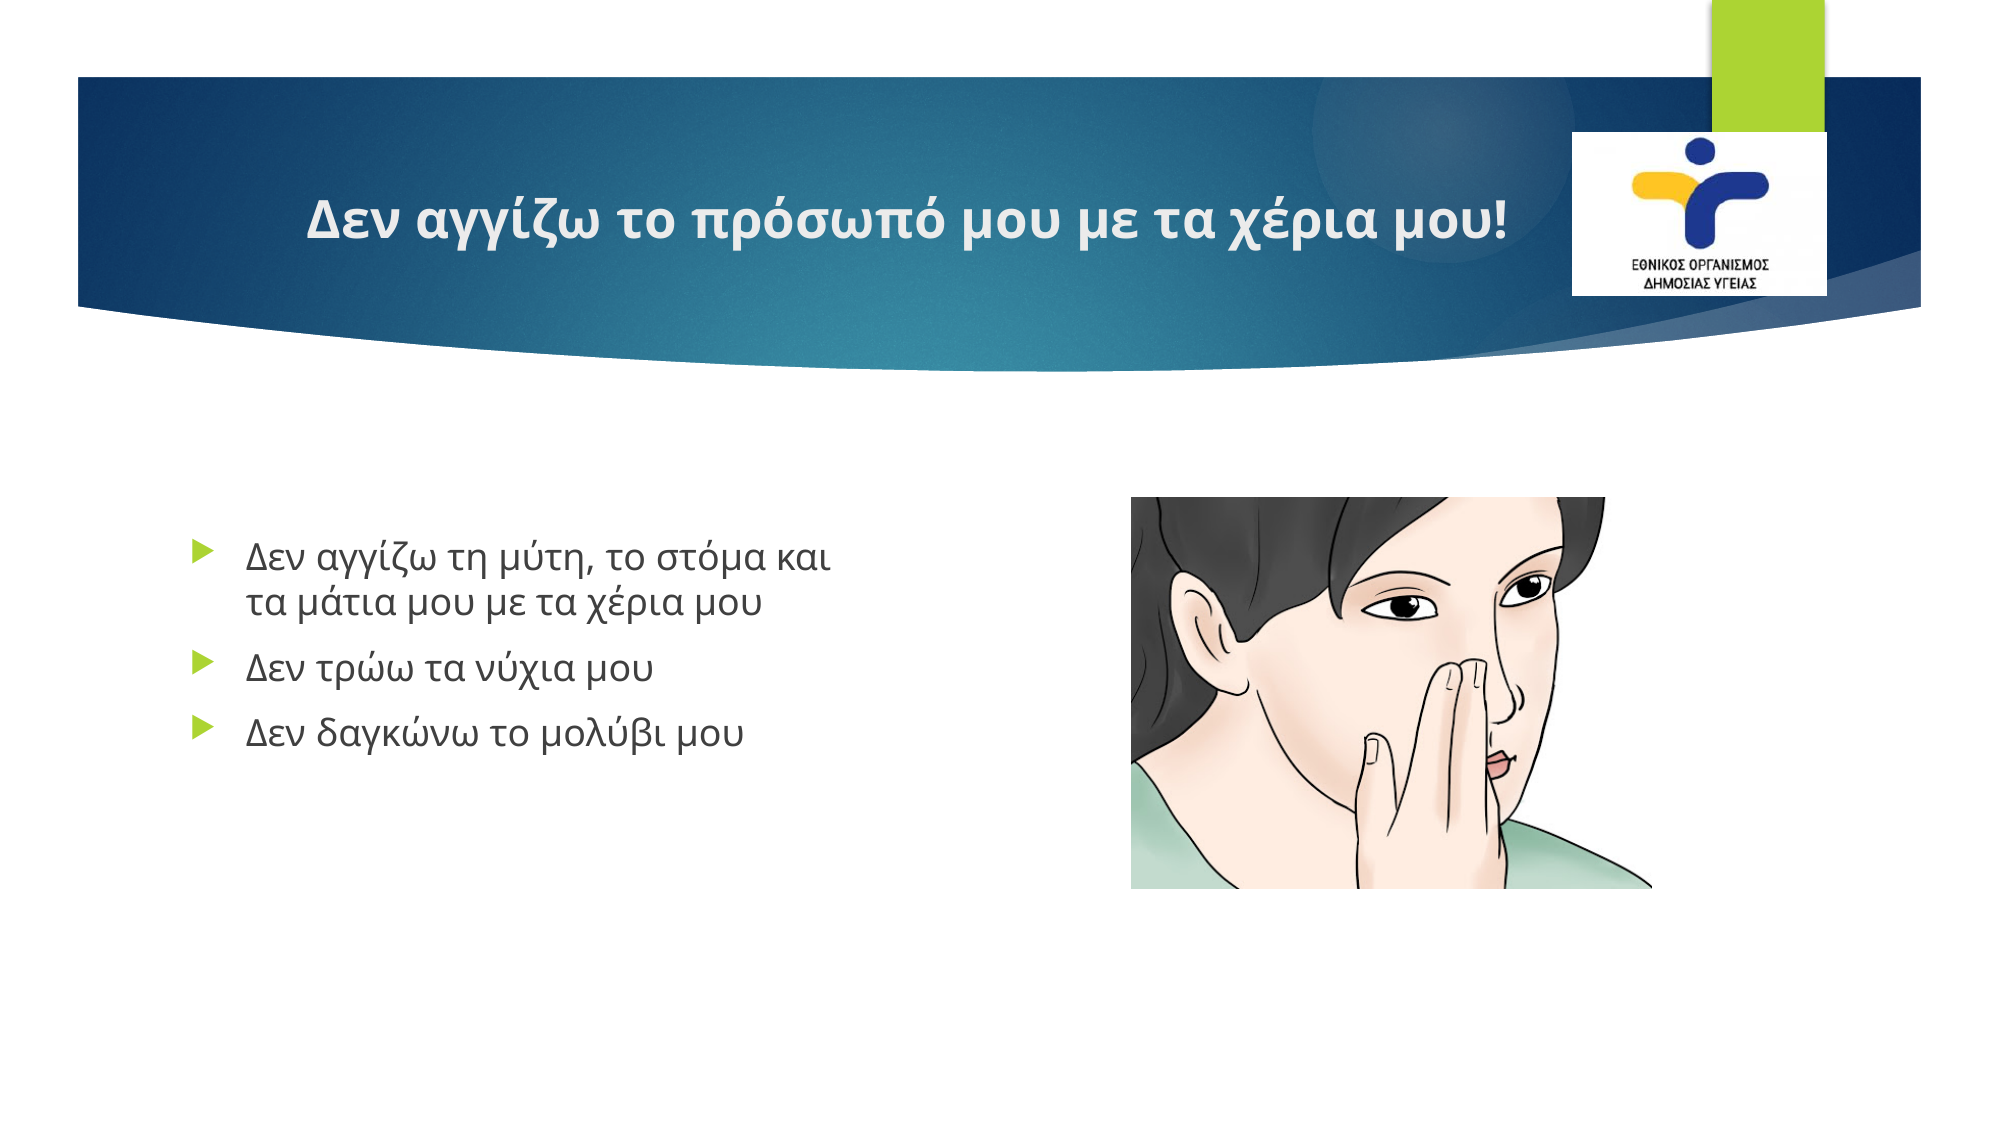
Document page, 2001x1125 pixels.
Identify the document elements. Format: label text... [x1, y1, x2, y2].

list Δεν αγγίζω τη μύτη, το στόμα και τα μάτια μου με τα χέρια μου Δεν τρώω τα νύχια μου Δεν δαγκώνω το μολύβι μου [174, 525, 878, 1086]
picture [1571, 131, 1827, 296]
title Δεν αγγίζω το πρόσωπό μου με τα χέρια μου! [189, 159, 1566, 276]
picture [1130, 497, 1652, 889]
